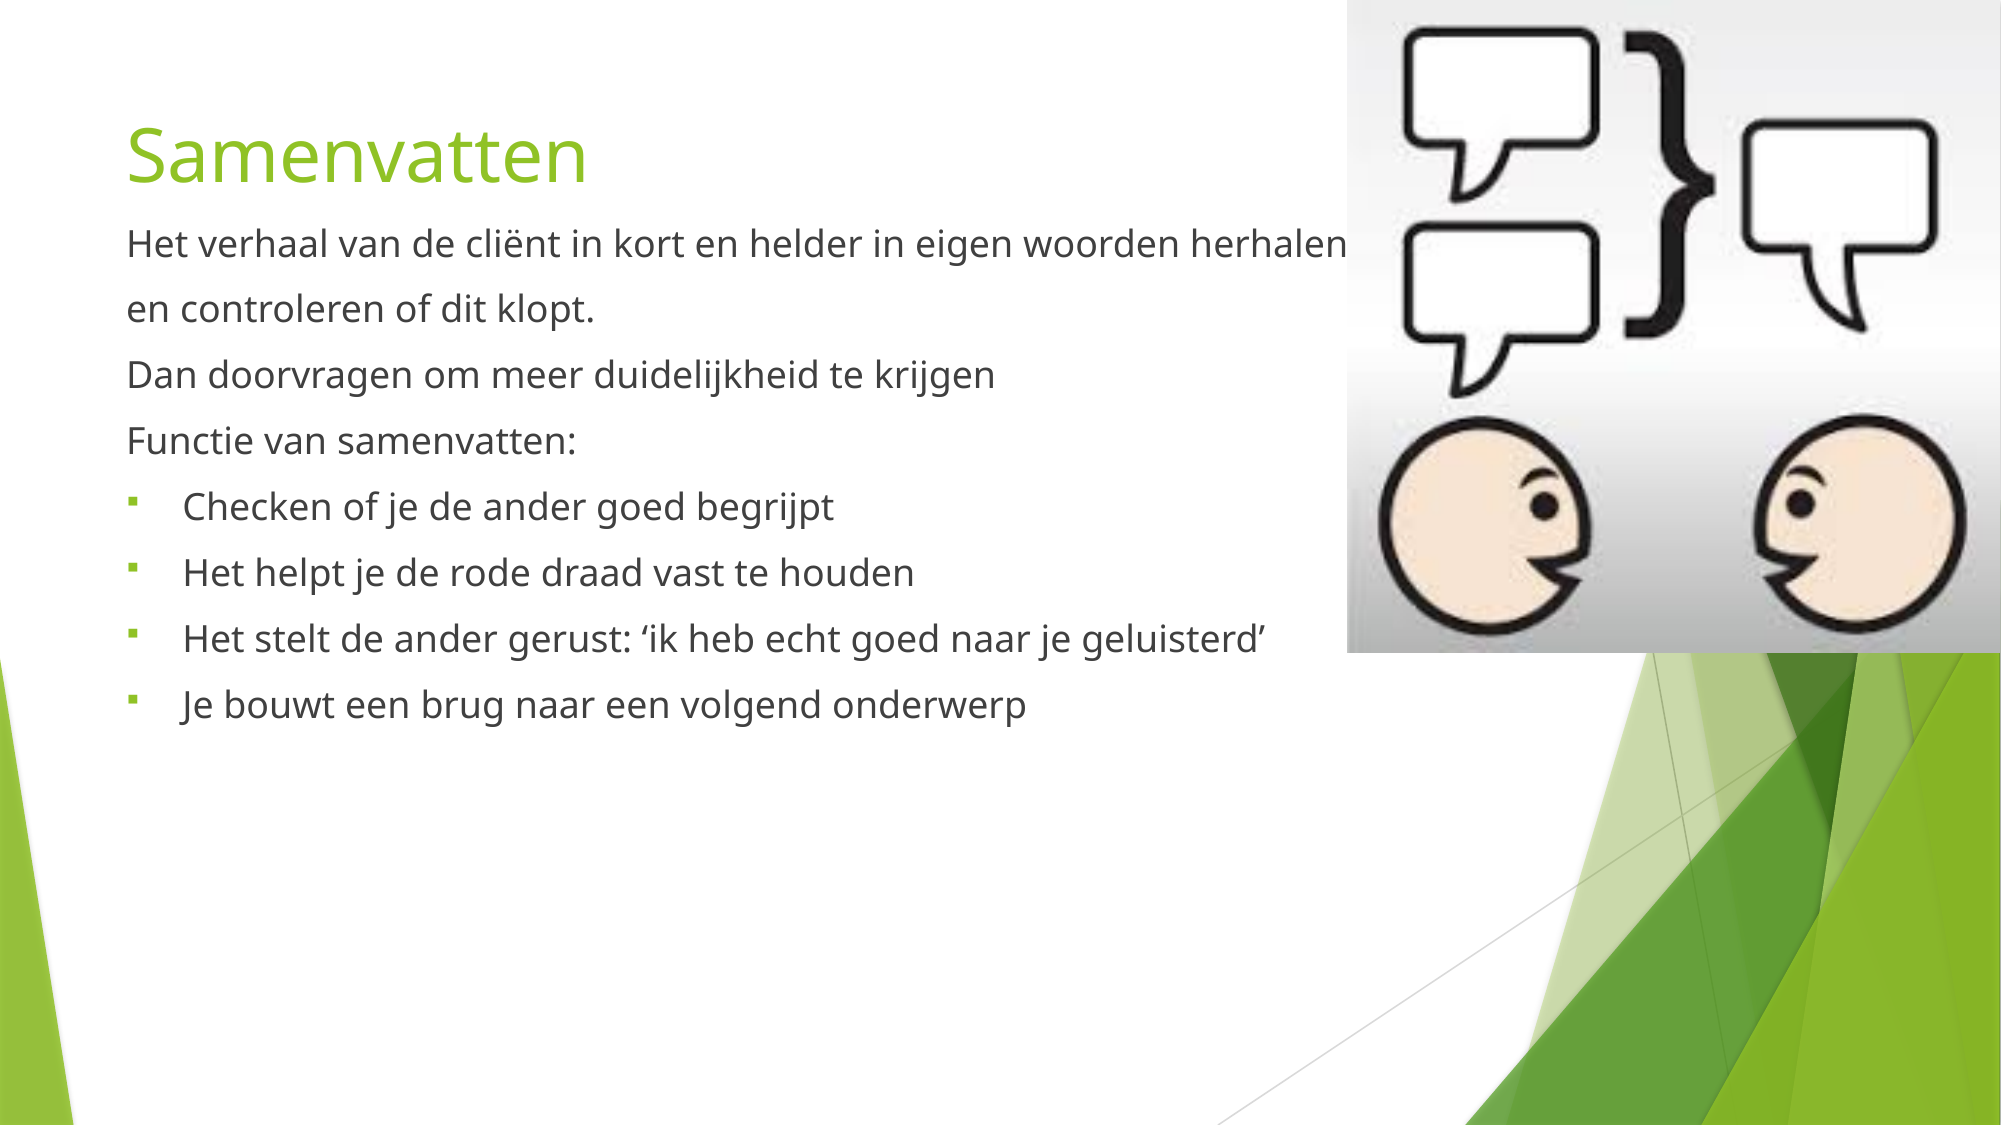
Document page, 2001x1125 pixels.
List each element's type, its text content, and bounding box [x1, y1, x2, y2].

picture [1347, 0, 2000, 653]
list Het verhaal van de cliënt in kort en helder in eigen woorden herhalen en controleren of dit klopt. Dan doorvragen om meer duidelijkheid te krijgen Functie van samenvatten: Checken of je de ander goed begrijpt Het helpt je de rode draad vast te houden Het stelt de ander gerust: ‘ik heb echt goed naar je geluisterd’ Je bouwt een brug naar een volgend onderwerp [111, 212, 1522, 849]
title Samenvatten [111, 99, 1342, 212]
